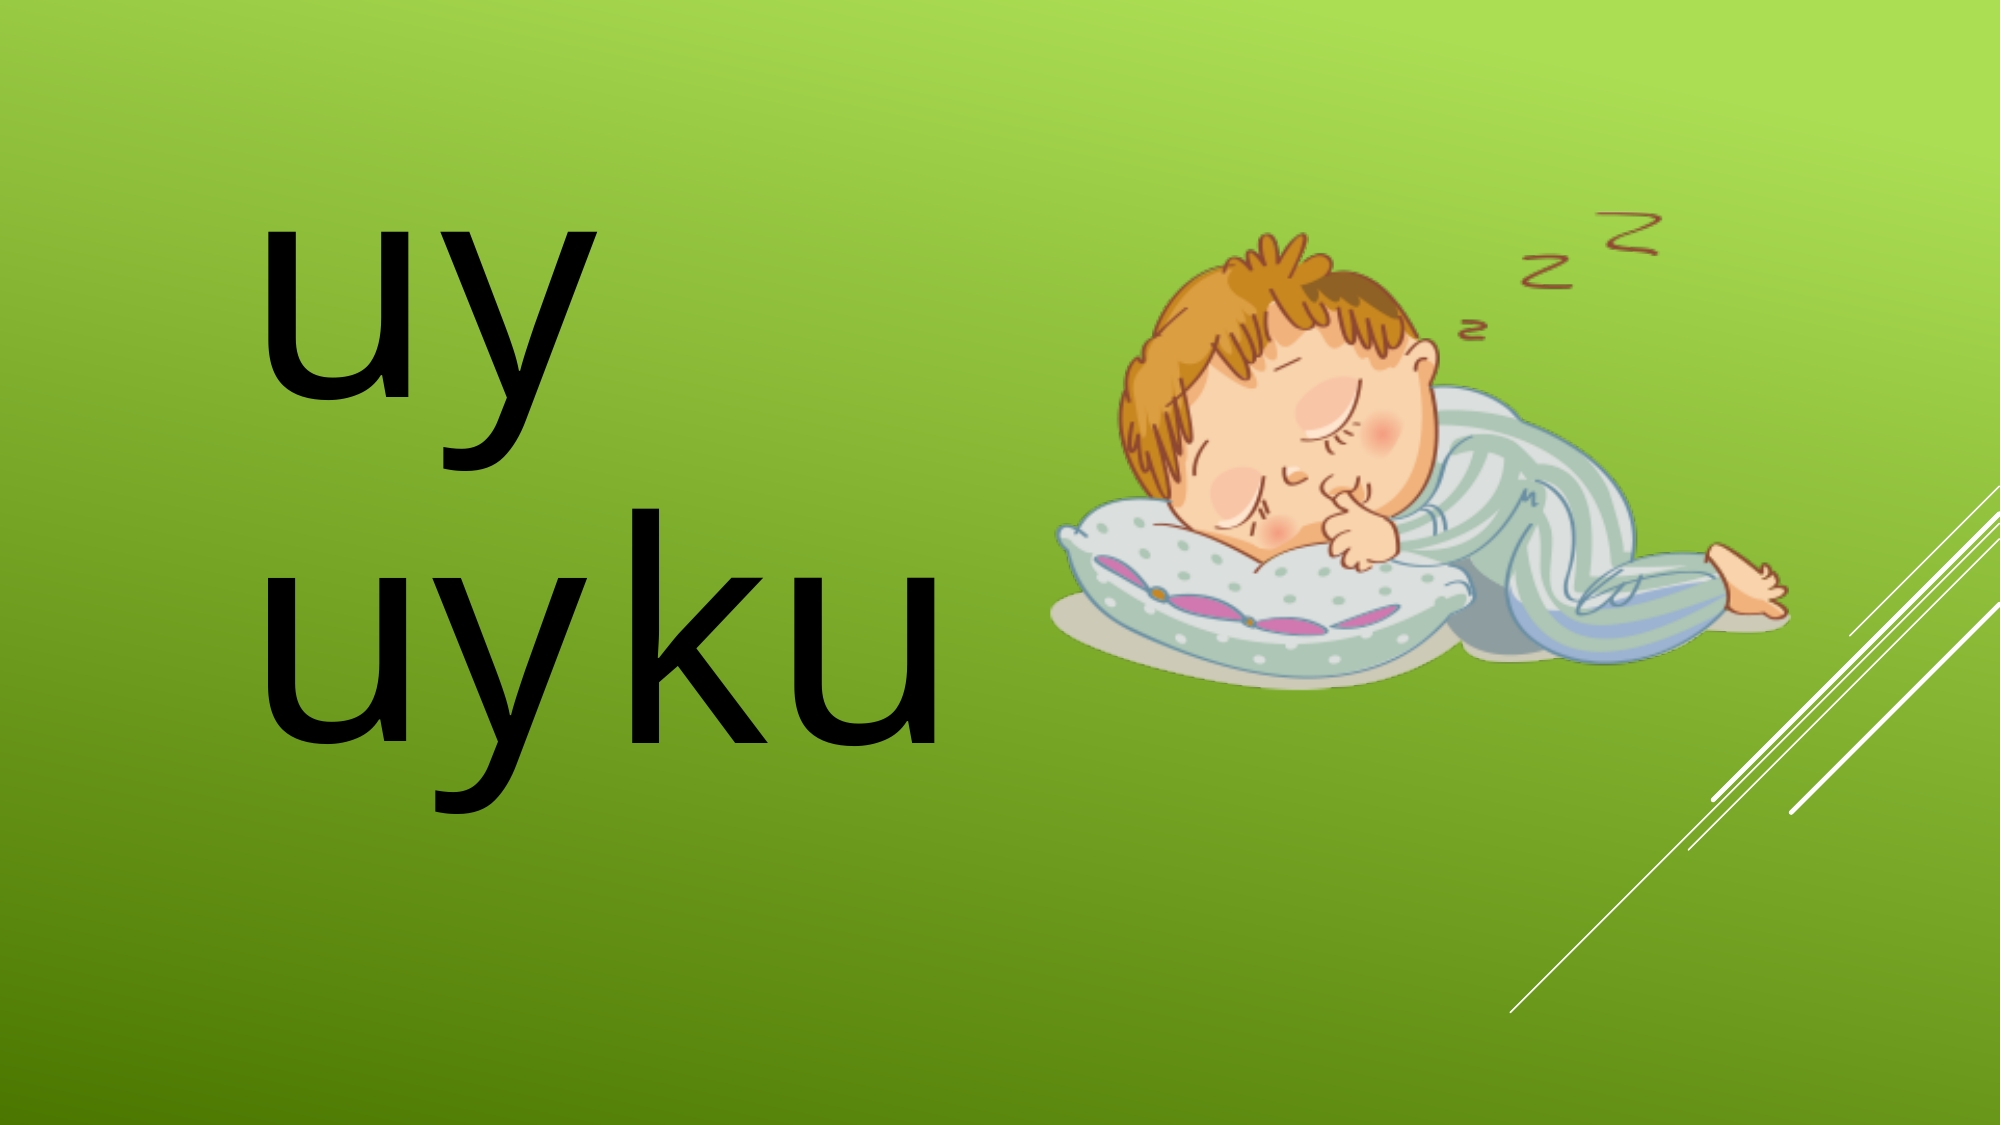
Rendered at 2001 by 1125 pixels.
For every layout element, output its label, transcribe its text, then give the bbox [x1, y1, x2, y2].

picture [1018, 40, 1816, 871]
text_box uy [229, 427, 591, 813]
text_box y [425, 81, 697, 427]
text_box u [229, 81, 425, 427]
text_box ku [591, 427, 1018, 813]
